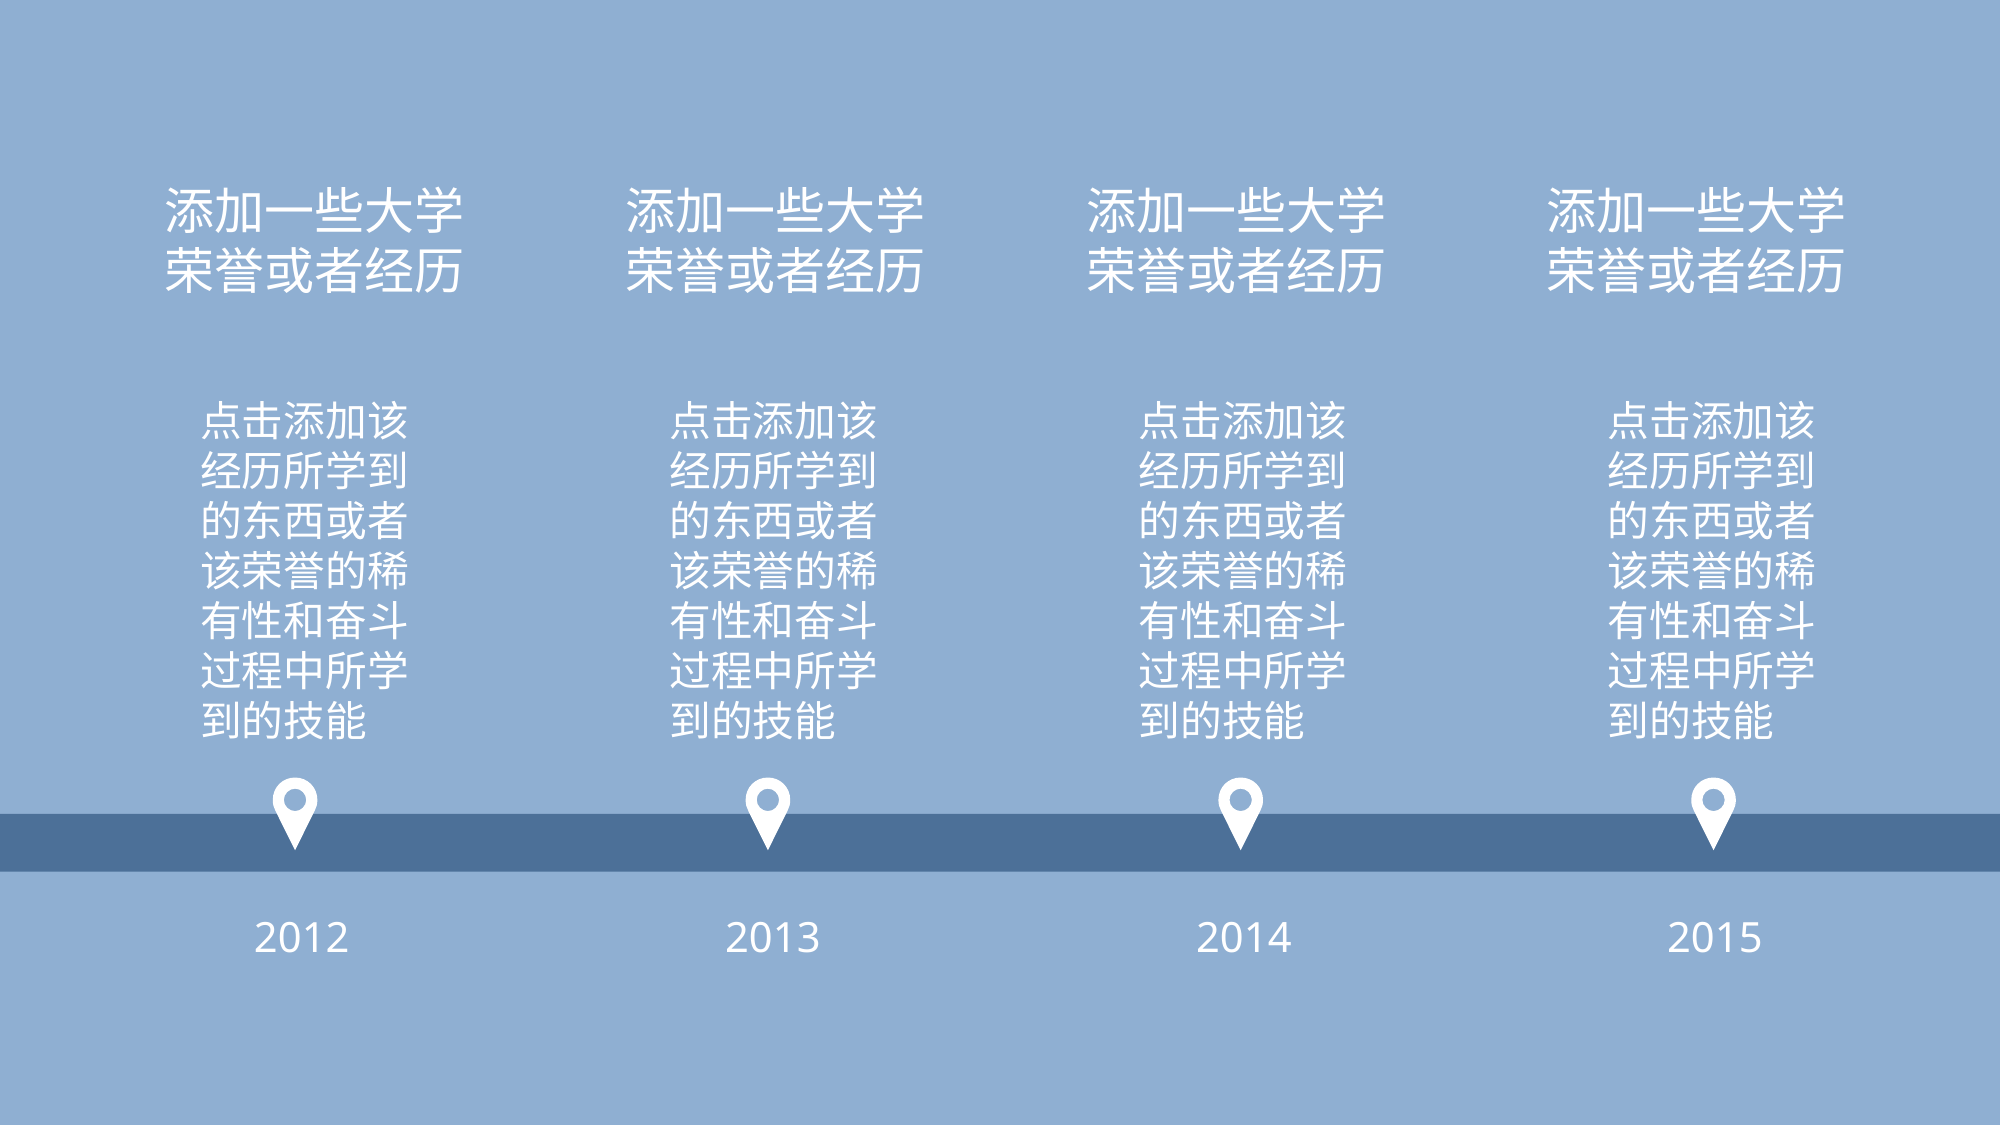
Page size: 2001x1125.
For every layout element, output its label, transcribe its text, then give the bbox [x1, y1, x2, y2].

text_box [0, 813, 2000, 873]
text_box [745, 777, 791, 851]
text_box 添加一些大学荣誉或者经历 [150, 172, 514, 308]
text_box 2012 [239, 903, 407, 968]
text_box 添加一些大学荣誉或者经历 [1071, 172, 1435, 308]
text_box 添加一些大学荣誉或者经历 [610, 172, 975, 308]
text_box [1691, 777, 1736, 851]
text_box 点击添加该经历所学到的东西或者该荣誉的稀有性和奋斗过程中所学到的技能 [185, 387, 461, 753]
text_box 2013 [710, 903, 878, 968]
text_box 点击添加该经历所学到的东西或者该荣誉的稀有性和奋斗过程中所学到的技能 [1123, 387, 1399, 753]
text_box 2015 [1652, 903, 1820, 968]
text_box [272, 777, 318, 851]
text_box 添加一些大学荣誉或者经历 [1531, 172, 1896, 308]
text_box [1218, 777, 1264, 851]
text_box 2014 [1181, 903, 1349, 968]
text_box 点击添加该经历所学到的东西或者该荣誉的稀有性和奋斗过程中所学到的技能 [1592, 387, 1868, 753]
text_box 点击添加该经历所学到的东西或者该荣誉的稀有性和奋斗过程中所学到的技能 [654, 387, 930, 753]
